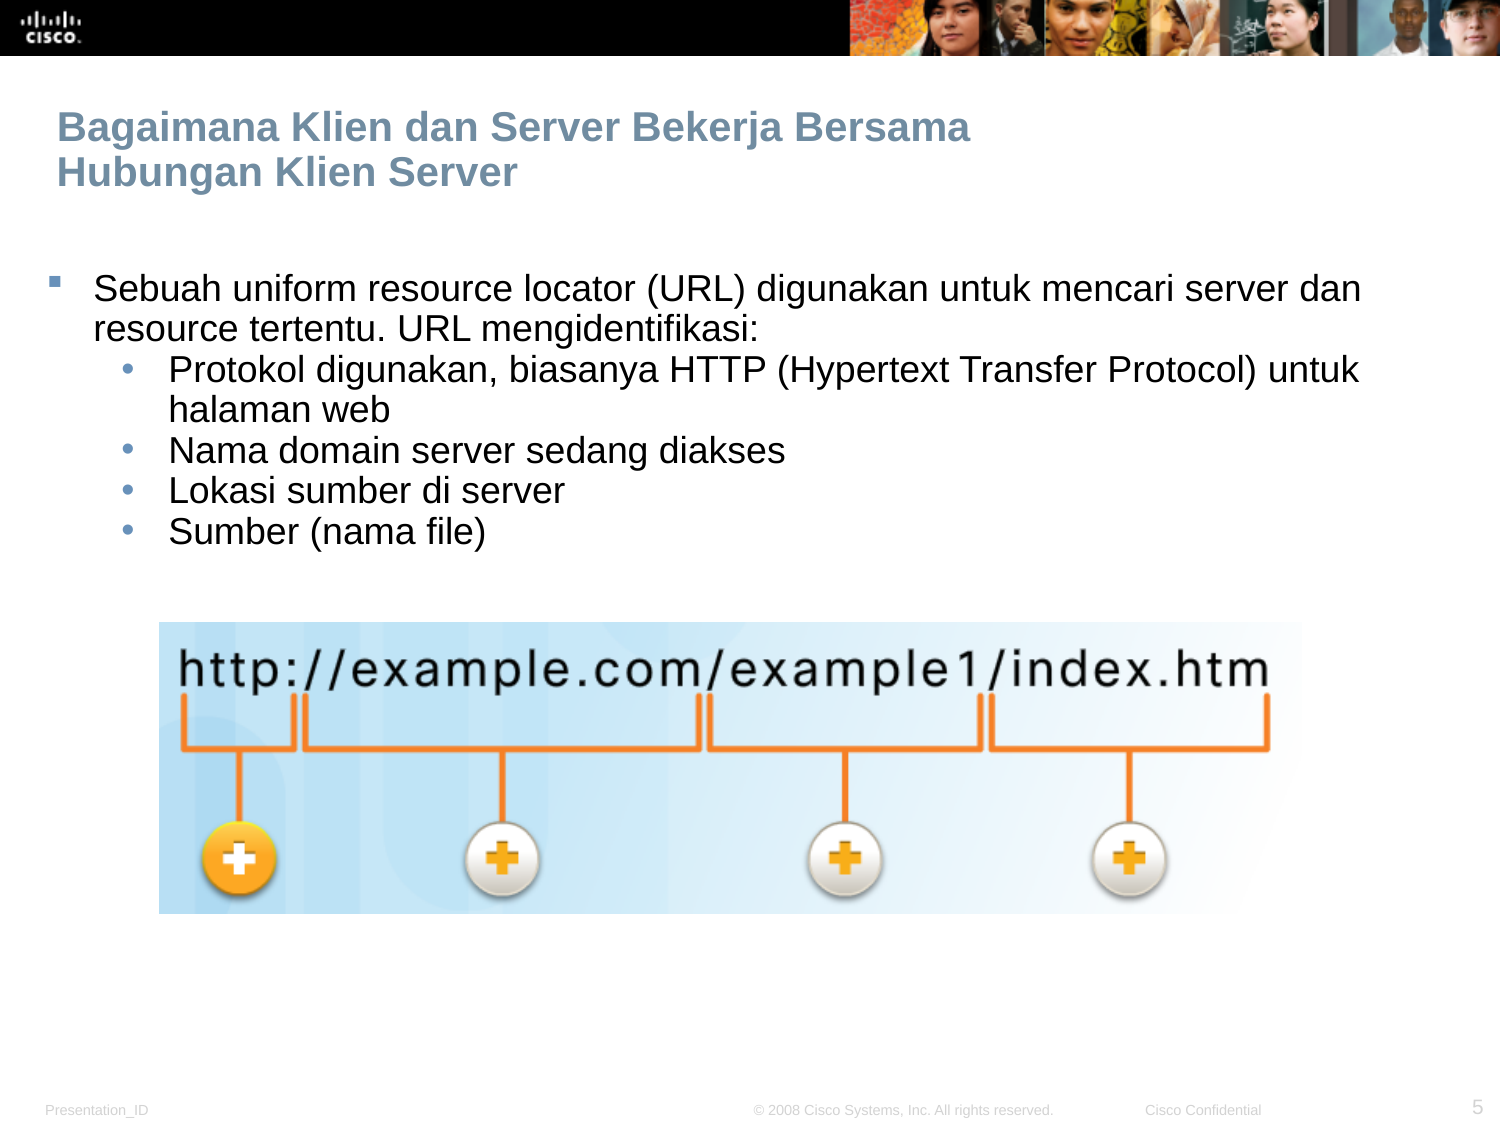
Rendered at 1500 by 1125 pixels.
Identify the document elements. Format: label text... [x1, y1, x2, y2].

title Bagaimana Klien dan Server Bekerja Bersama Hubungan Klien Server [31, 64, 1471, 203]
picture [158, 622, 1302, 914]
picture [0, 0, 1500, 56]
text_box Sebuah uniform resource locator (URL) digunakan untuk mencari server dan resource tertentu. URL mengidentifikasi: Protokol digunakan, biasanya HTTP (Hypertext Transfer Protocol) untuk halaman web Nama domain server sedang diakses Lokasi sumber di server Sumber (nama file) [31, 261, 1393, 560]
